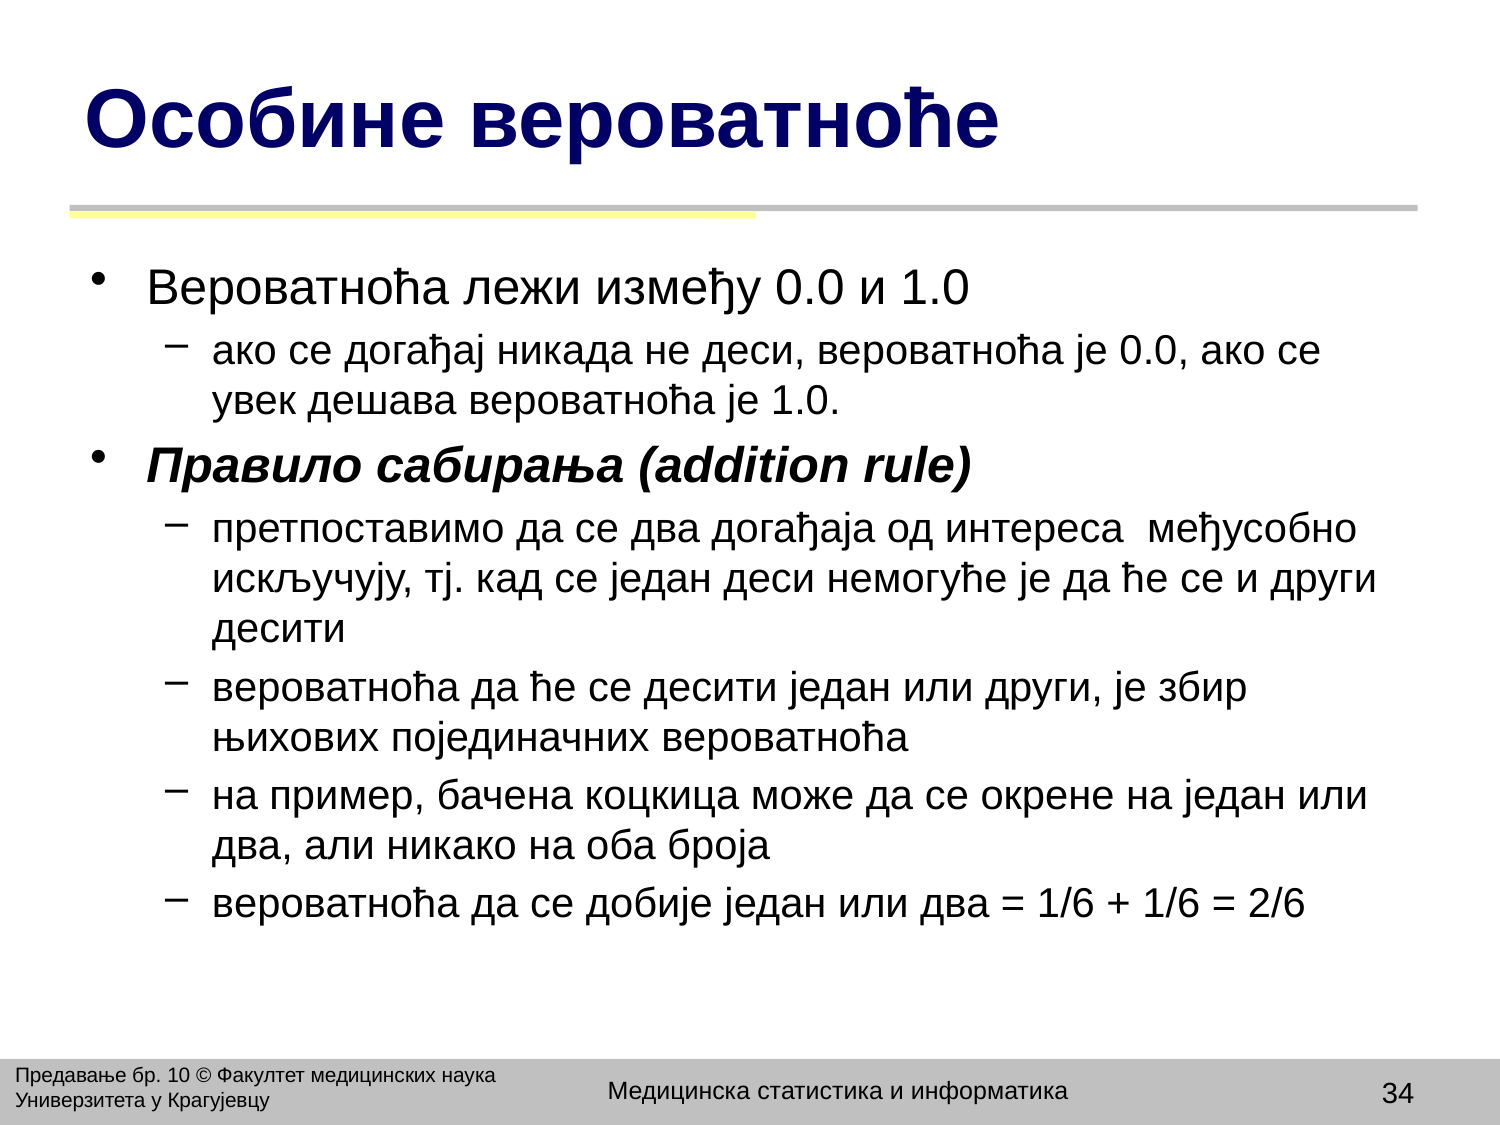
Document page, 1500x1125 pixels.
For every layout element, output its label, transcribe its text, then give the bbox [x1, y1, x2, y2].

footer Медицинска статистика и информатика [512, 1066, 1165, 1125]
slide_number Предавање бр. 10 © Факултет медицинских наука Универзитета у Крагујевцу [0, 1053, 626, 1108]
title Особине вероватноће [69, 19, 1426, 208]
list Вероватноћа лежи између 0.0 и 1.0 aко се догађај никада не деси, вероватноћа је 0.0, ако се увек дешава вероватноћа је 1.0. Правило сабирања (аddition rule) претпоставимо да се два догађаја од интереса међусобно искључују, тј. кад се један деси немогуће је да ће се и други десити вероватноћа да ће се десити један или други, је збир њихових појединачних вероватноћа на пример, бачена коцкица може да се окрене на један или два, али никако на оба броја вероватноћа да се добије један или два = 1/6 + 1/6 = 2/6 [74, 246, 1426, 1023]
slide_number 34 [1175, 1066, 1430, 1125]
